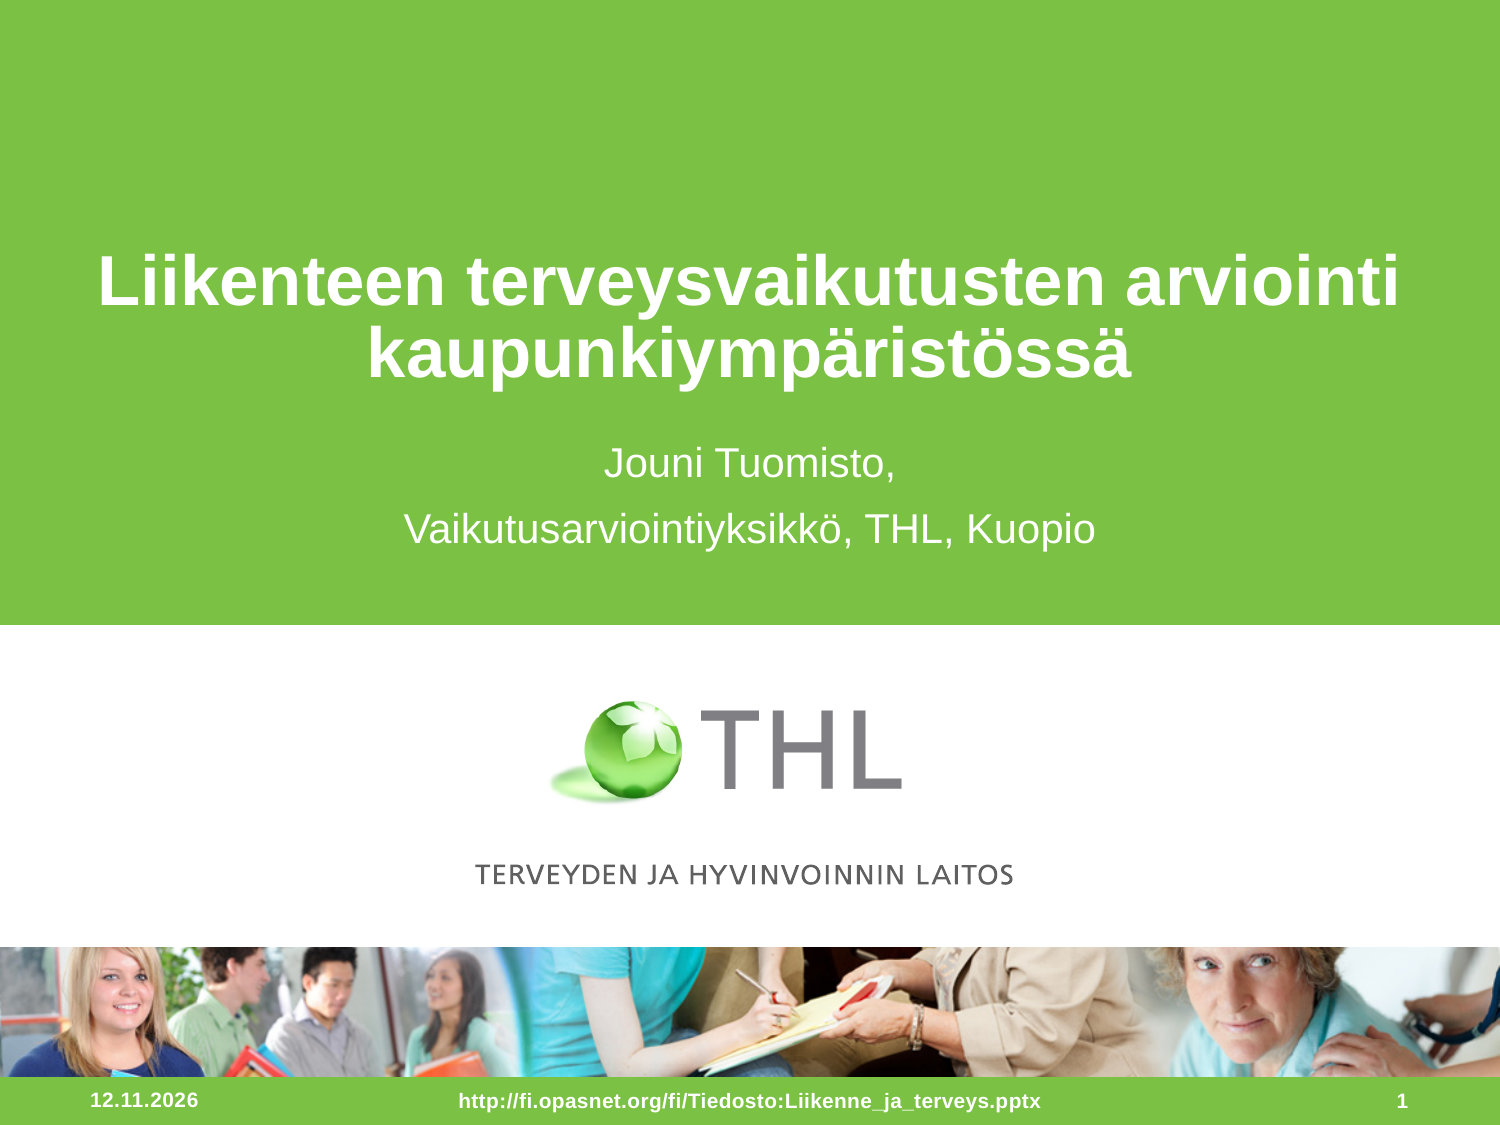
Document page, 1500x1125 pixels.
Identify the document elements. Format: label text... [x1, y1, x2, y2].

title Liikenteen terveysvaikutusten arviointi kaupunkiympäristössä [76, 187, 1424, 401]
picture [0, 947, 1500, 1077]
footer http://fi.opasnet.org/fi/Tiedosto:Liikenne_ja_terveys.pptx [253, 1085, 1247, 1118]
picture [512, 662, 940, 837]
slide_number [74, 1085, 253, 1118]
subtitle Jouni Tuomisto, Vaikutusarviointiyksikkö, THL, Kuopio [76, 431, 1424, 588]
slide_number 1 [1247, 1085, 1424, 1118]
